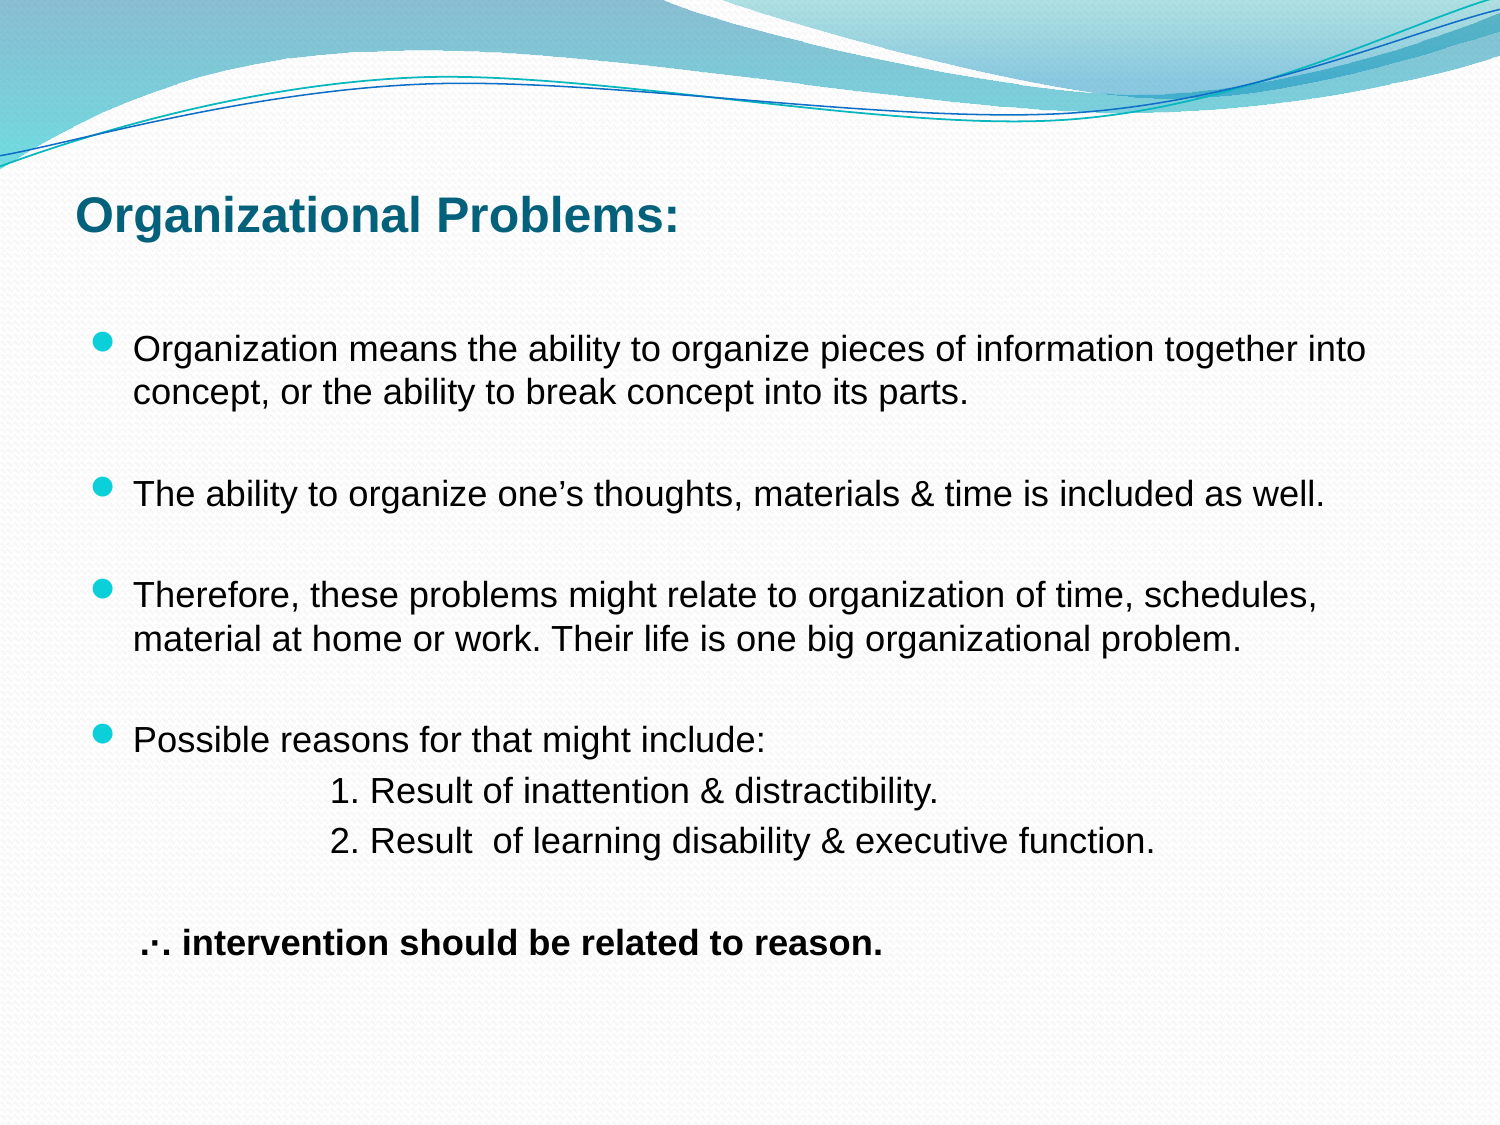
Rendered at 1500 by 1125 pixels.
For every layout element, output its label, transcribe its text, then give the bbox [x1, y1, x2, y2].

title Organizational Problems: [75, 115, 1425, 303]
list Organization means the ability to organize pieces of information together into concept, or the ability to break concept into its parts. The ability to organize one’s thoughts, materials & time is included as well. Therefore, these problems might relate to organization of time, schedules, material at home or work. Their life is one big organizational problem. Possible reasons for that might include: 1. Result of inattention & distractibility. 2. Result of learning disability & executive function. .·. intervention should be related to reason. [75, 317, 1425, 1038]
